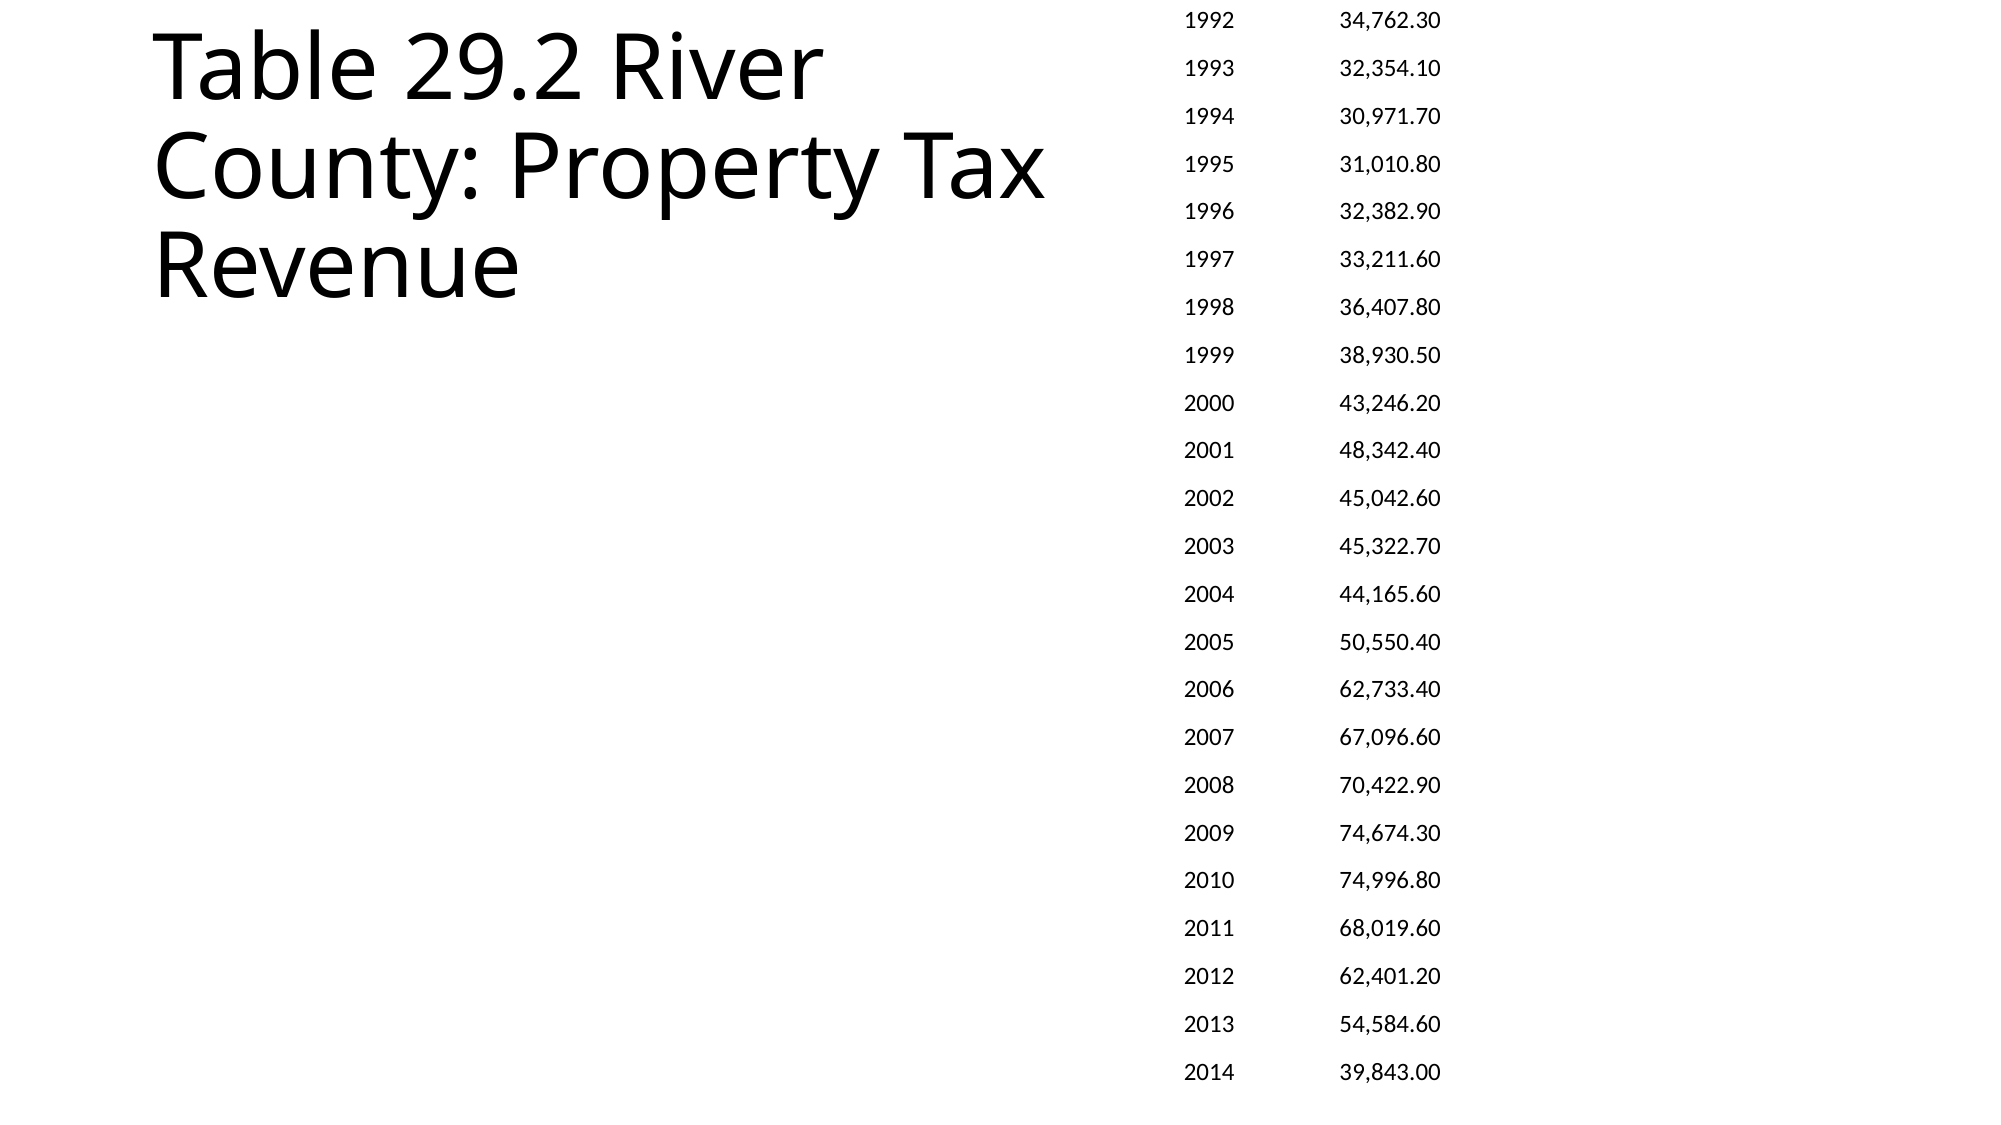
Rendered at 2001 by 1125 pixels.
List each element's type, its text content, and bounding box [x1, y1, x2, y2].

list 1992 34,762.30 1993 32,354.10 1994 30,971.70 1995 31,010.80 1996 32,382.90 1997 33,211.60 1998 36,407.80 1999 38,930.50 2000 43,246.20 2001 48,342.40 2002 45,042.60 2003 45,322.70 2004 44,165.60 2005 50,550.40 2006 62,733.40 2007 67,096.60 2008 70,422.90 2009 74,674.30 2010 74,996.80 2011 68,019.60 2012 62,401.20 2013 54,584.60 2014 39,843.00 [875, 0, 1457, 714]
title Table 29.2 River County: Property Tax Revenue [137, 59, 875, 278]
